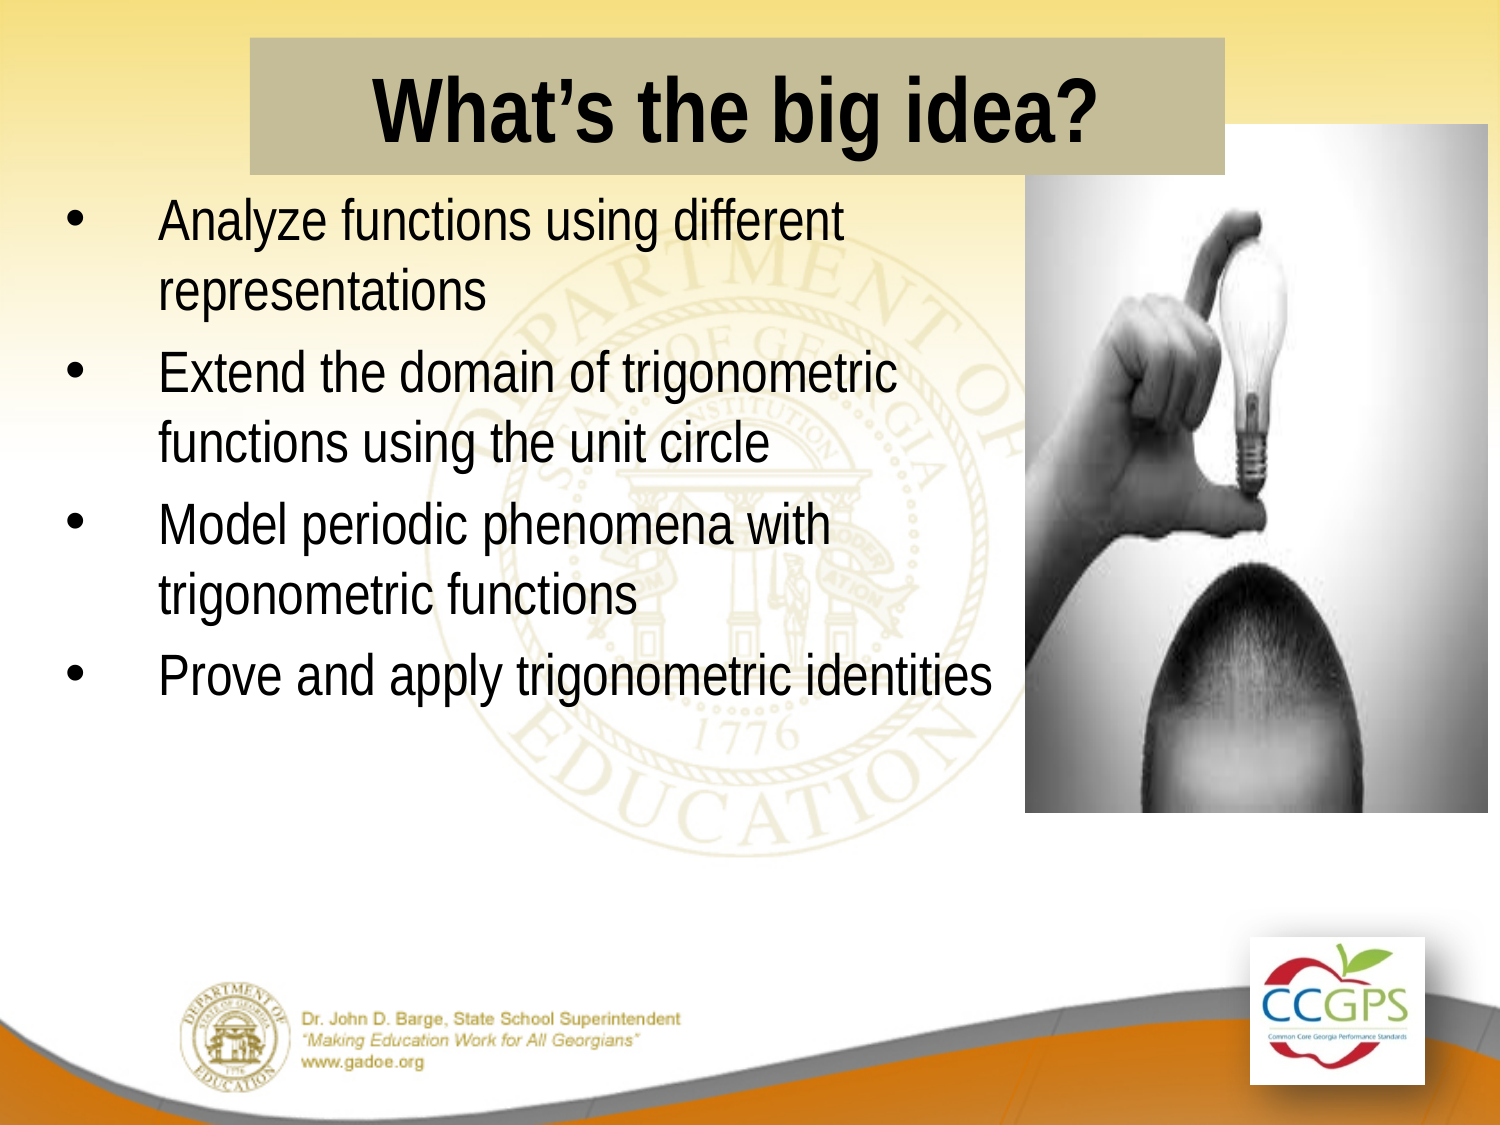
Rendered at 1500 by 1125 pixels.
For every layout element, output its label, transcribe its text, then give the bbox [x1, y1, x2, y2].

title What’s the big idea? [249, 37, 1226, 174]
picture [0, 0, 1500, 1125]
subtitle Analyze functions using different representations Extend the domain of trigonometric functions using the unit circle Model periodic phenomena with trigonometric functions Prove and apply trigonometric identities [49, 174, 1026, 1038]
